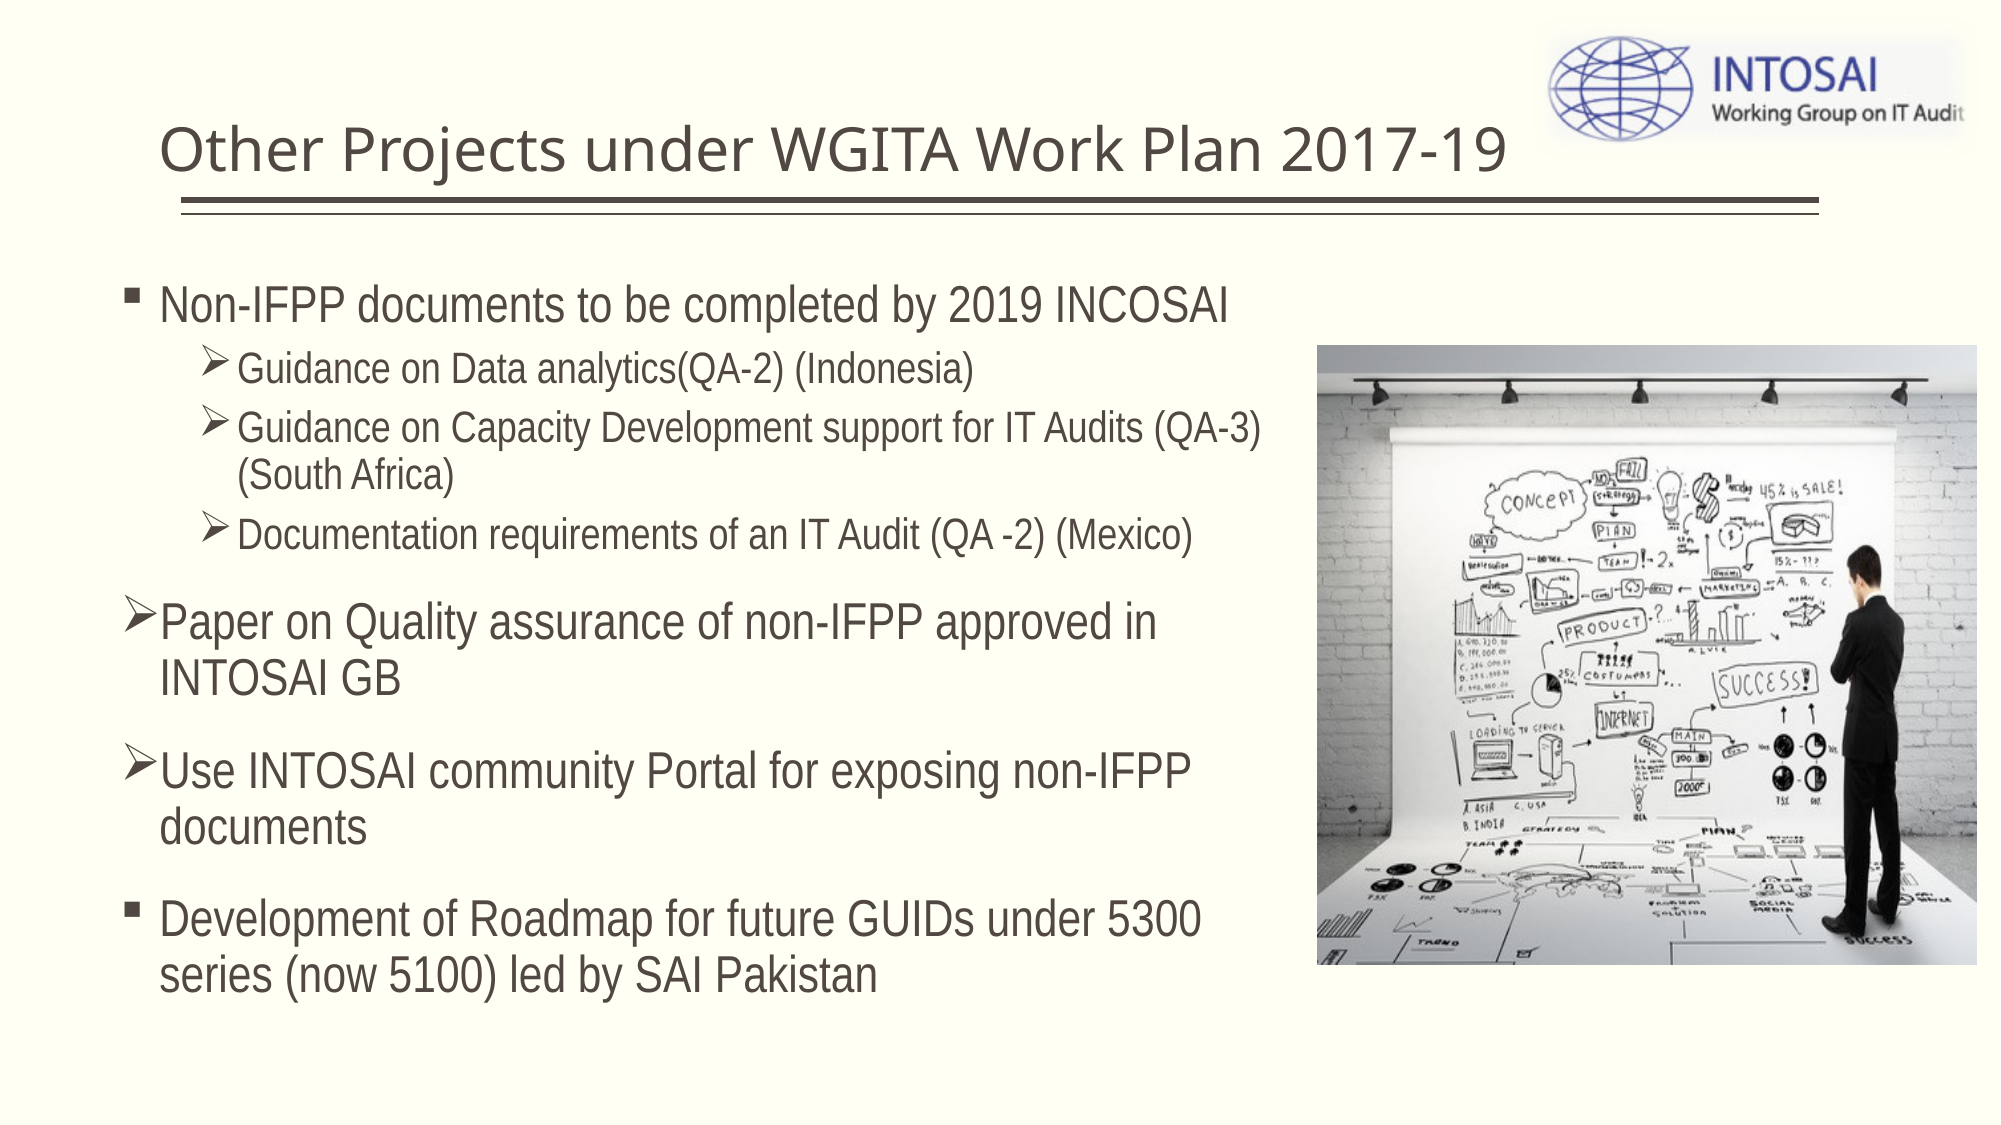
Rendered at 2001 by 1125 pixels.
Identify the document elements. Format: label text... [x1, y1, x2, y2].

picture [1566, 51, 1946, 125]
title Other Projects under WGITA Work Plan 2017-19 [158, 35, 1510, 193]
picture [1317, 345, 1977, 965]
list Non-IFPP documents to be completed by 2019 INCOSAI Guidance on Data analytics(QA-2) (Indonesia) Guidance on Capacity Development support for IT Audits (QA-3) (South Africa) Documentation requirements of an IT Audit (QA -2) (Mexico) Paper on Quality assurance of non-IFPP approved in INTOSAI GB Use INTOSAI community Portal for exposing non-IFPP documents Development of Roadmap for future GUIDs under 5300 series (now 5100) led by SAI Pakistan [120, 269, 1273, 1020]
